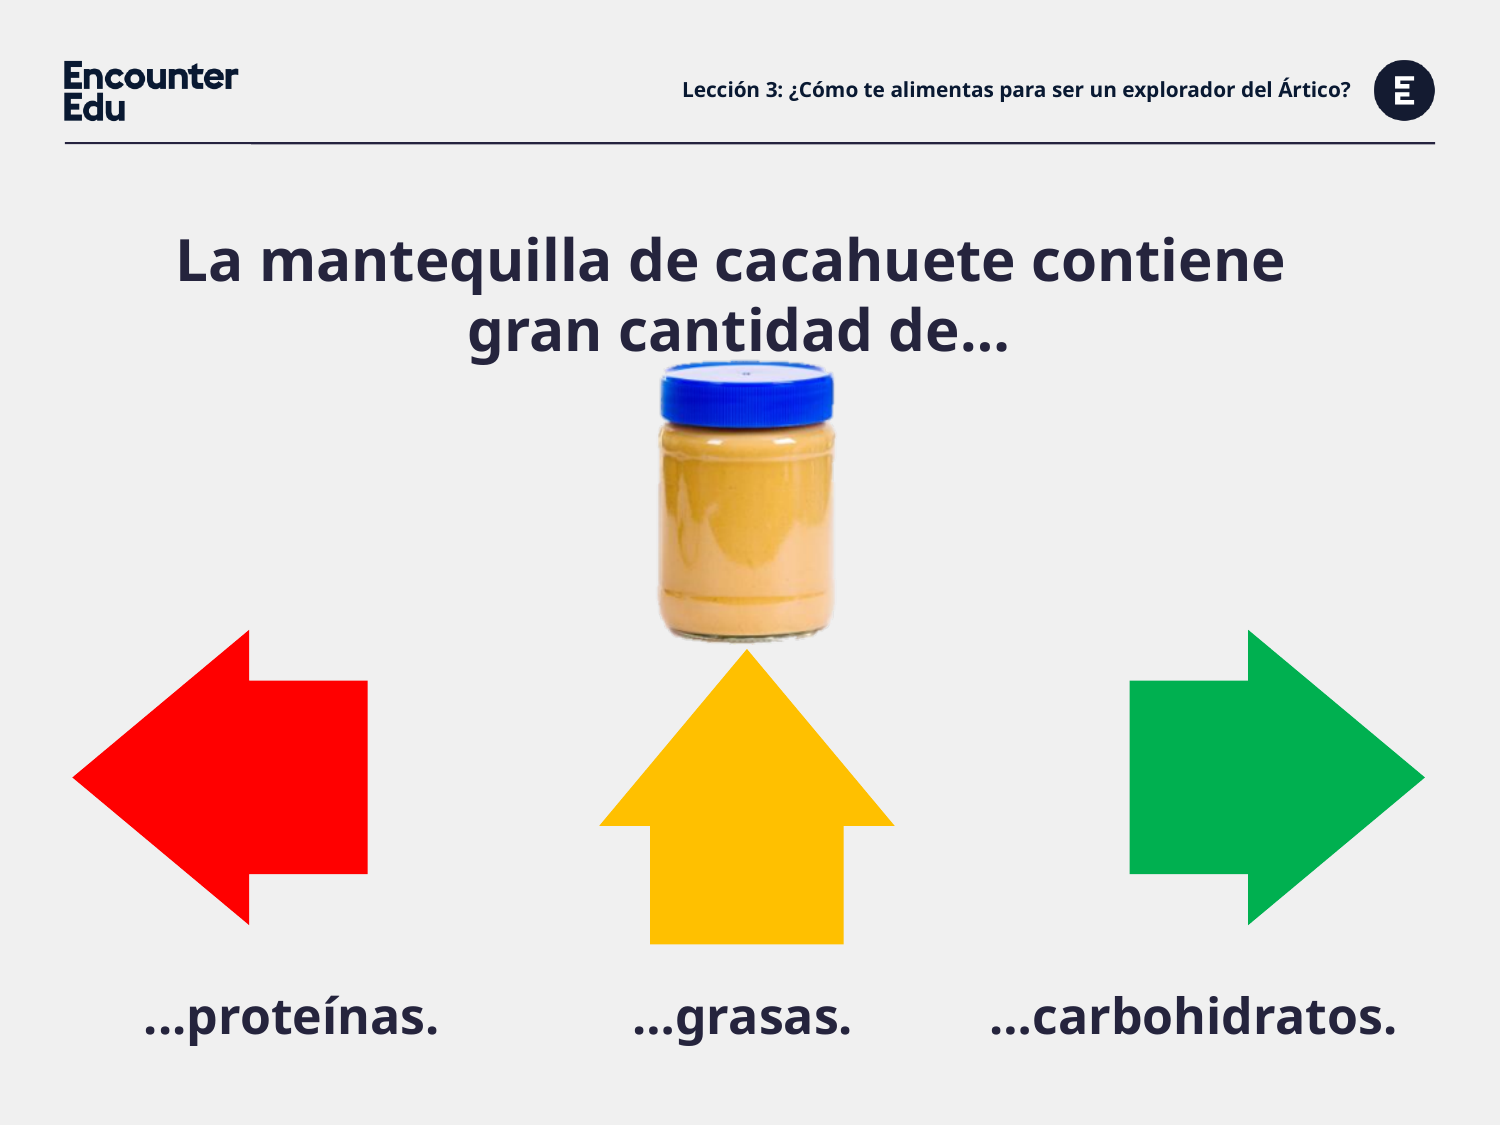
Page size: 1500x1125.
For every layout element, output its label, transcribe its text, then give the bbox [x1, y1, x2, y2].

title Lección 3: ¿Cómo te alimentas para ser un explorador del Ártico? [640, 67, 1359, 114]
text_box [597, 671, 897, 947]
text_box La mantequilla de cacahuete contiene gran cantidad de… [22, 215, 1455, 371]
text_box [70, 627, 370, 927]
picture [60, 59, 243, 122]
text_box [1127, 627, 1428, 927]
table_header …carbohidratos. [968, 973, 1419, 1125]
picture [579, 348, 921, 671]
table_header …grasas. [517, 973, 968, 1125]
picture [1372, 58, 1436, 122]
table_header ...proteínas. [66, 973, 517, 1125]
